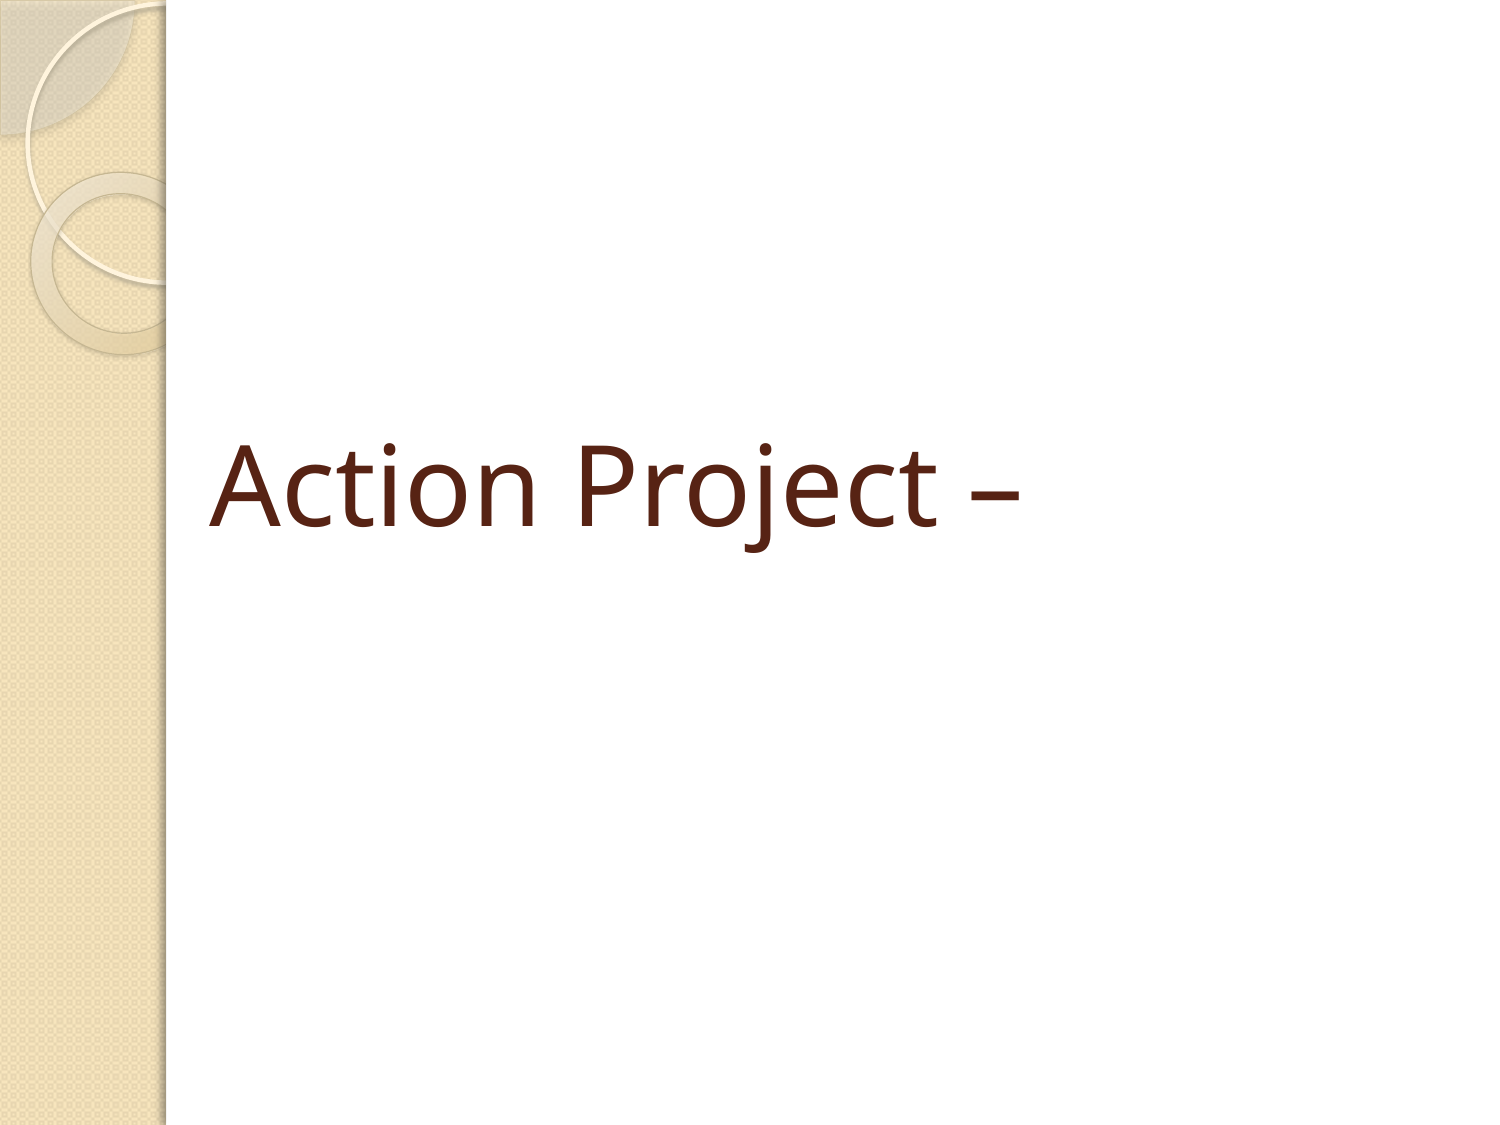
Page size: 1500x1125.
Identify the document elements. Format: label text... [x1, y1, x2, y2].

title Action Project – [194, 45, 1466, 917]
